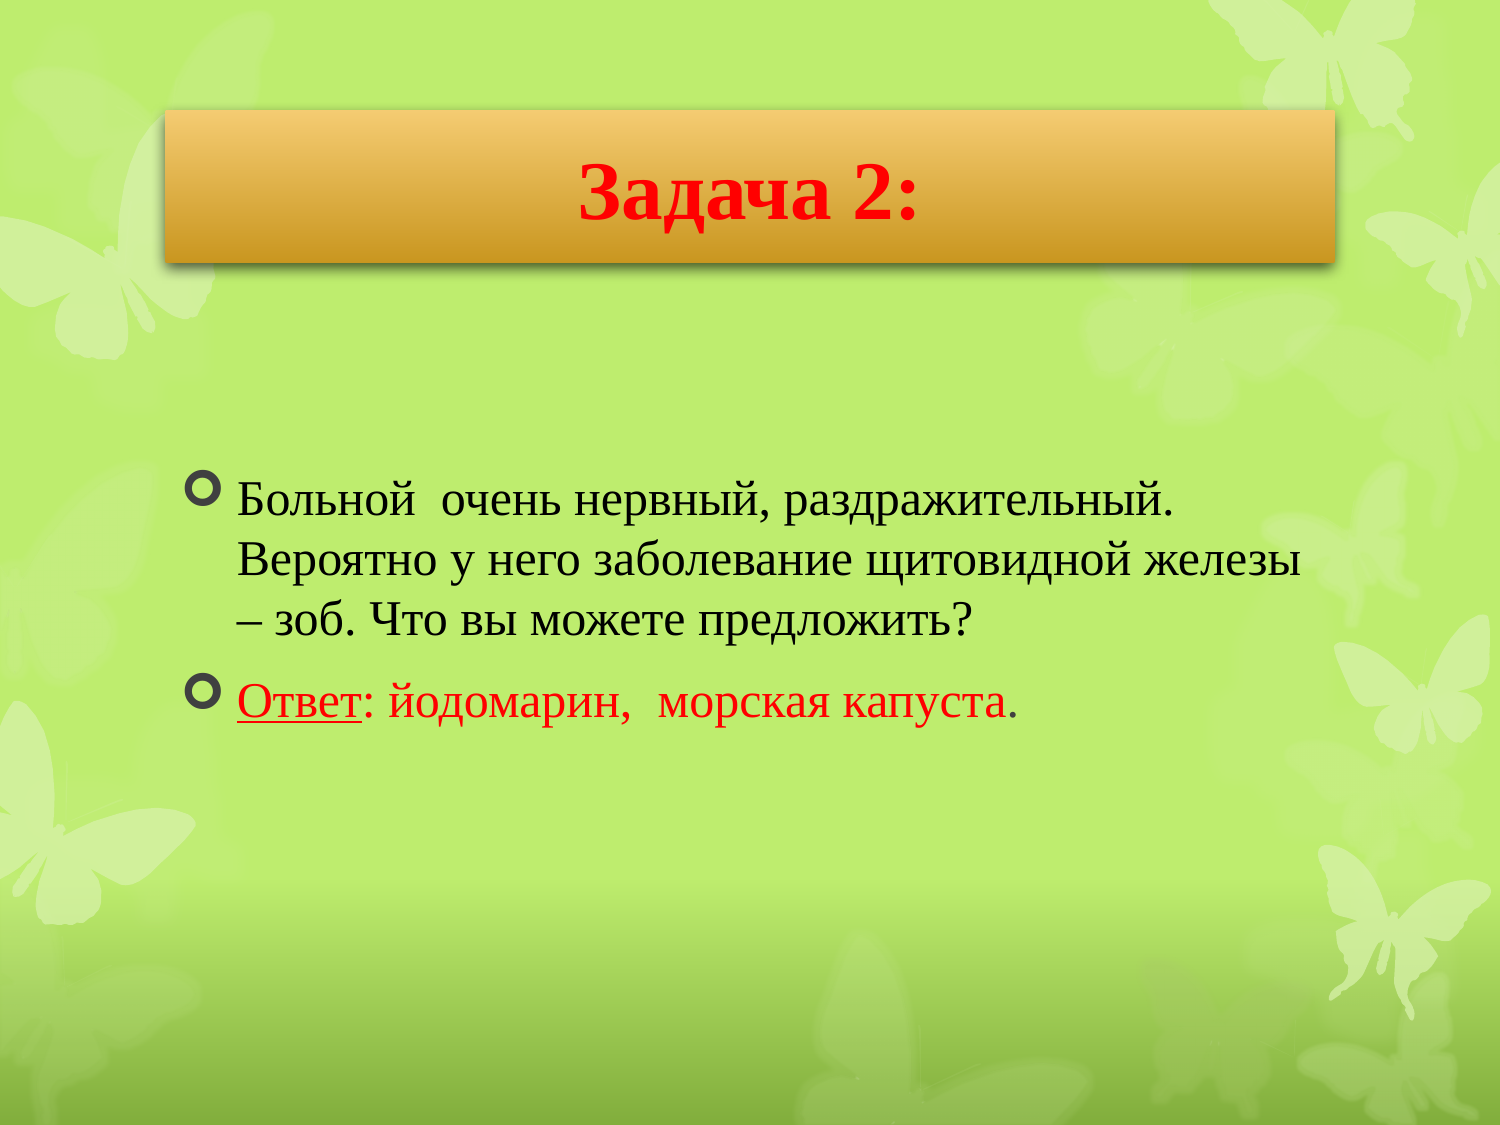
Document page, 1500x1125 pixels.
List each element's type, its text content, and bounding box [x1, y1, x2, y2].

title Задача 2: [165, 110, 1335, 263]
list Больной очень нервный, раздражительный. Вероятно у него заболевание щитовидной железы – зоб. Что вы можете предложить? Ответ: йодомарин, морская капуста. [165, 296, 1335, 962]
